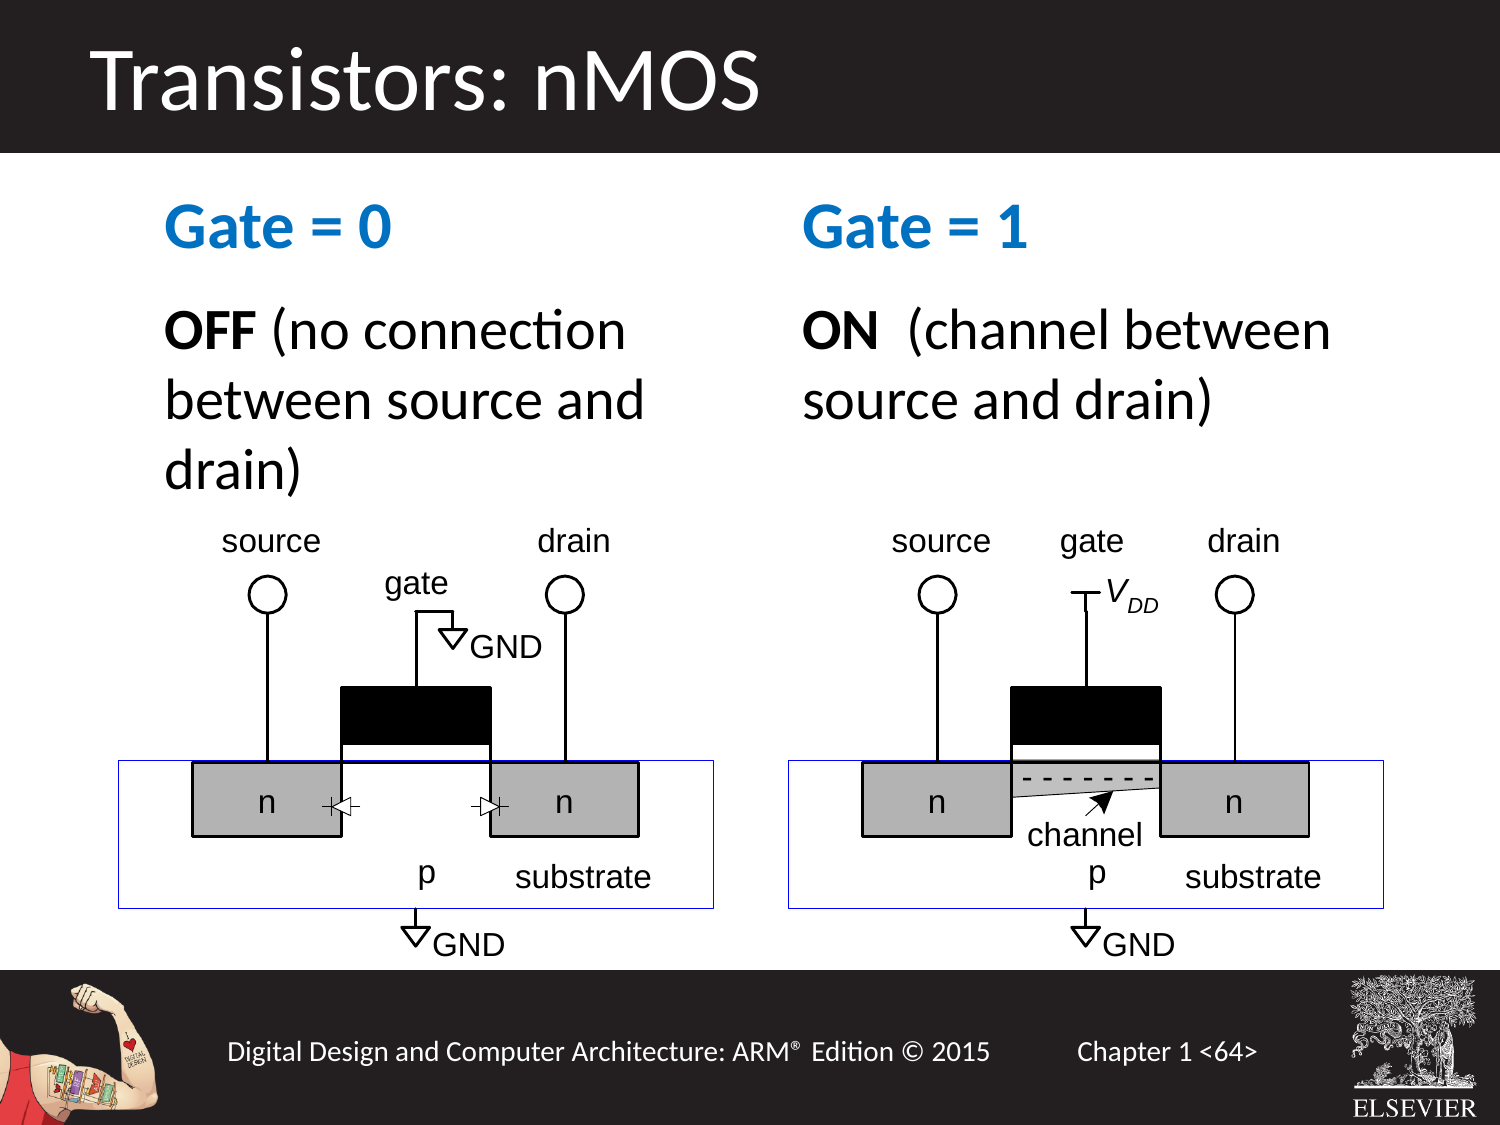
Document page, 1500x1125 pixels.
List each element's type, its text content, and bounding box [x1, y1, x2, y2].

text_box Transistors: nMOS [75, 11, 1375, 136]
text_box [87, 174, 1413, 1025]
picture [1350, 974, 1477, 1117]
text_box Gate = 0 OFF (no connection between source and drain) [149, 174, 738, 509]
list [112, 513, 1388, 988]
picture [0, 979, 163, 1125]
text_box Gate = 1 ON (channel between source and drain) [787, 174, 1450, 439]
